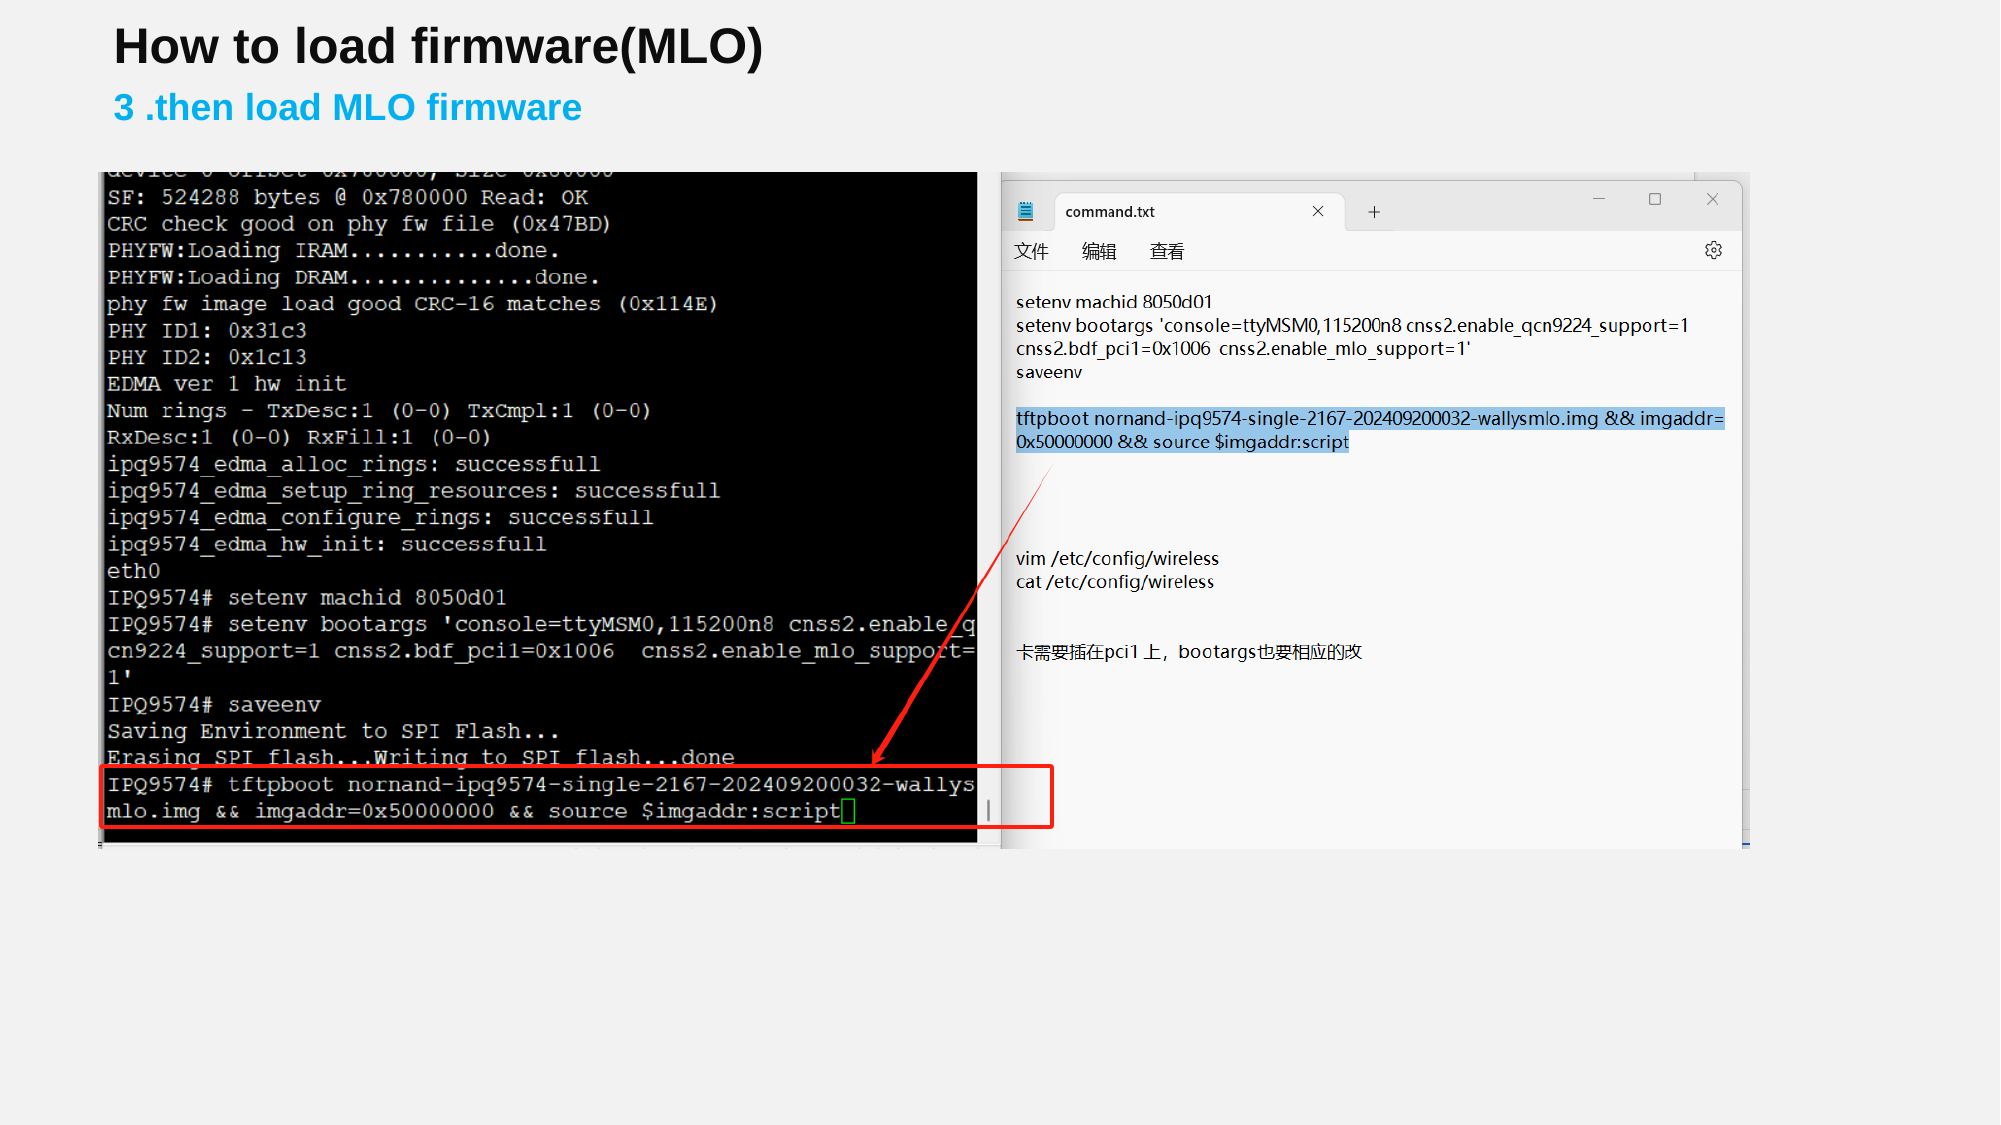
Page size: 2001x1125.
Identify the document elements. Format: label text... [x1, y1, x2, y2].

picture [98, 172, 1750, 849]
text_box How to load firmware(MLO) [98, 5, 1127, 81]
text_box 3 .then load MLO firmware [98, 76, 1093, 136]
